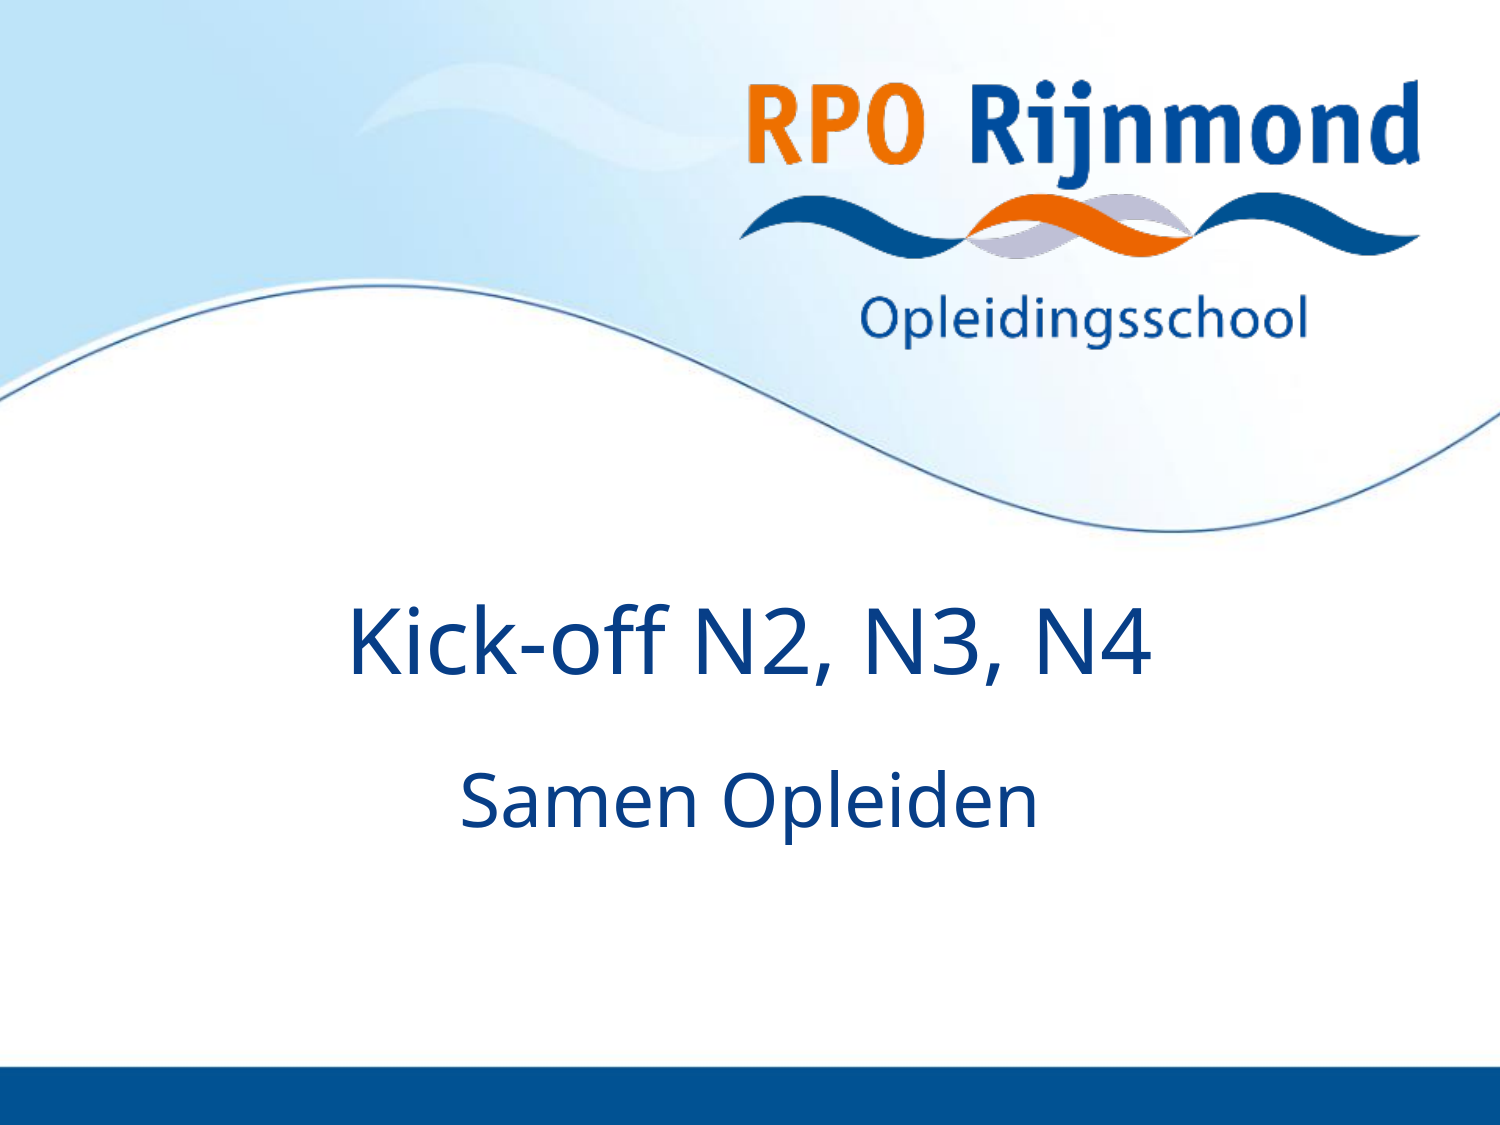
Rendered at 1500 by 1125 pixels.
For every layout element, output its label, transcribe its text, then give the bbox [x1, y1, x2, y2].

picture [0, 0, 1500, 1125]
title Kick-off N2, N3, N4 [112, 408, 1388, 701]
subtitle Samen Opleiden [225, 744, 1275, 987]
